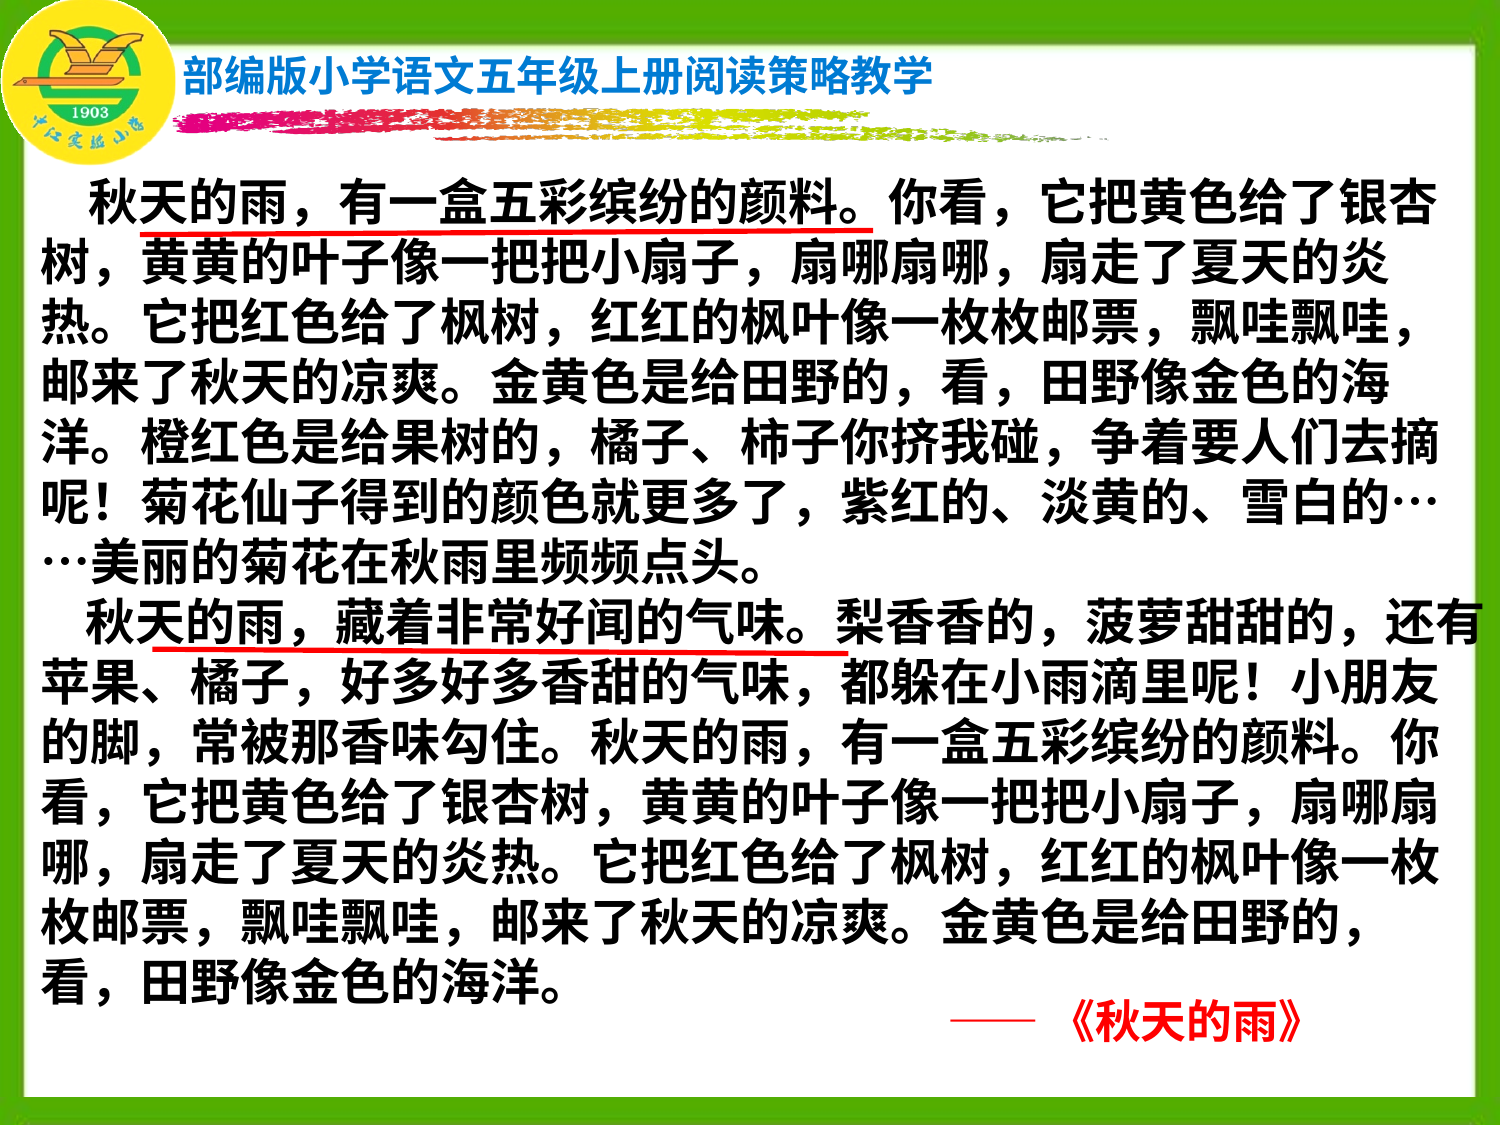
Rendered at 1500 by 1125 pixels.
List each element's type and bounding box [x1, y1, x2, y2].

text_box [139, 230, 874, 235]
text_box [152, 649, 849, 654]
text_box [0, 0, 1500, 1125]
